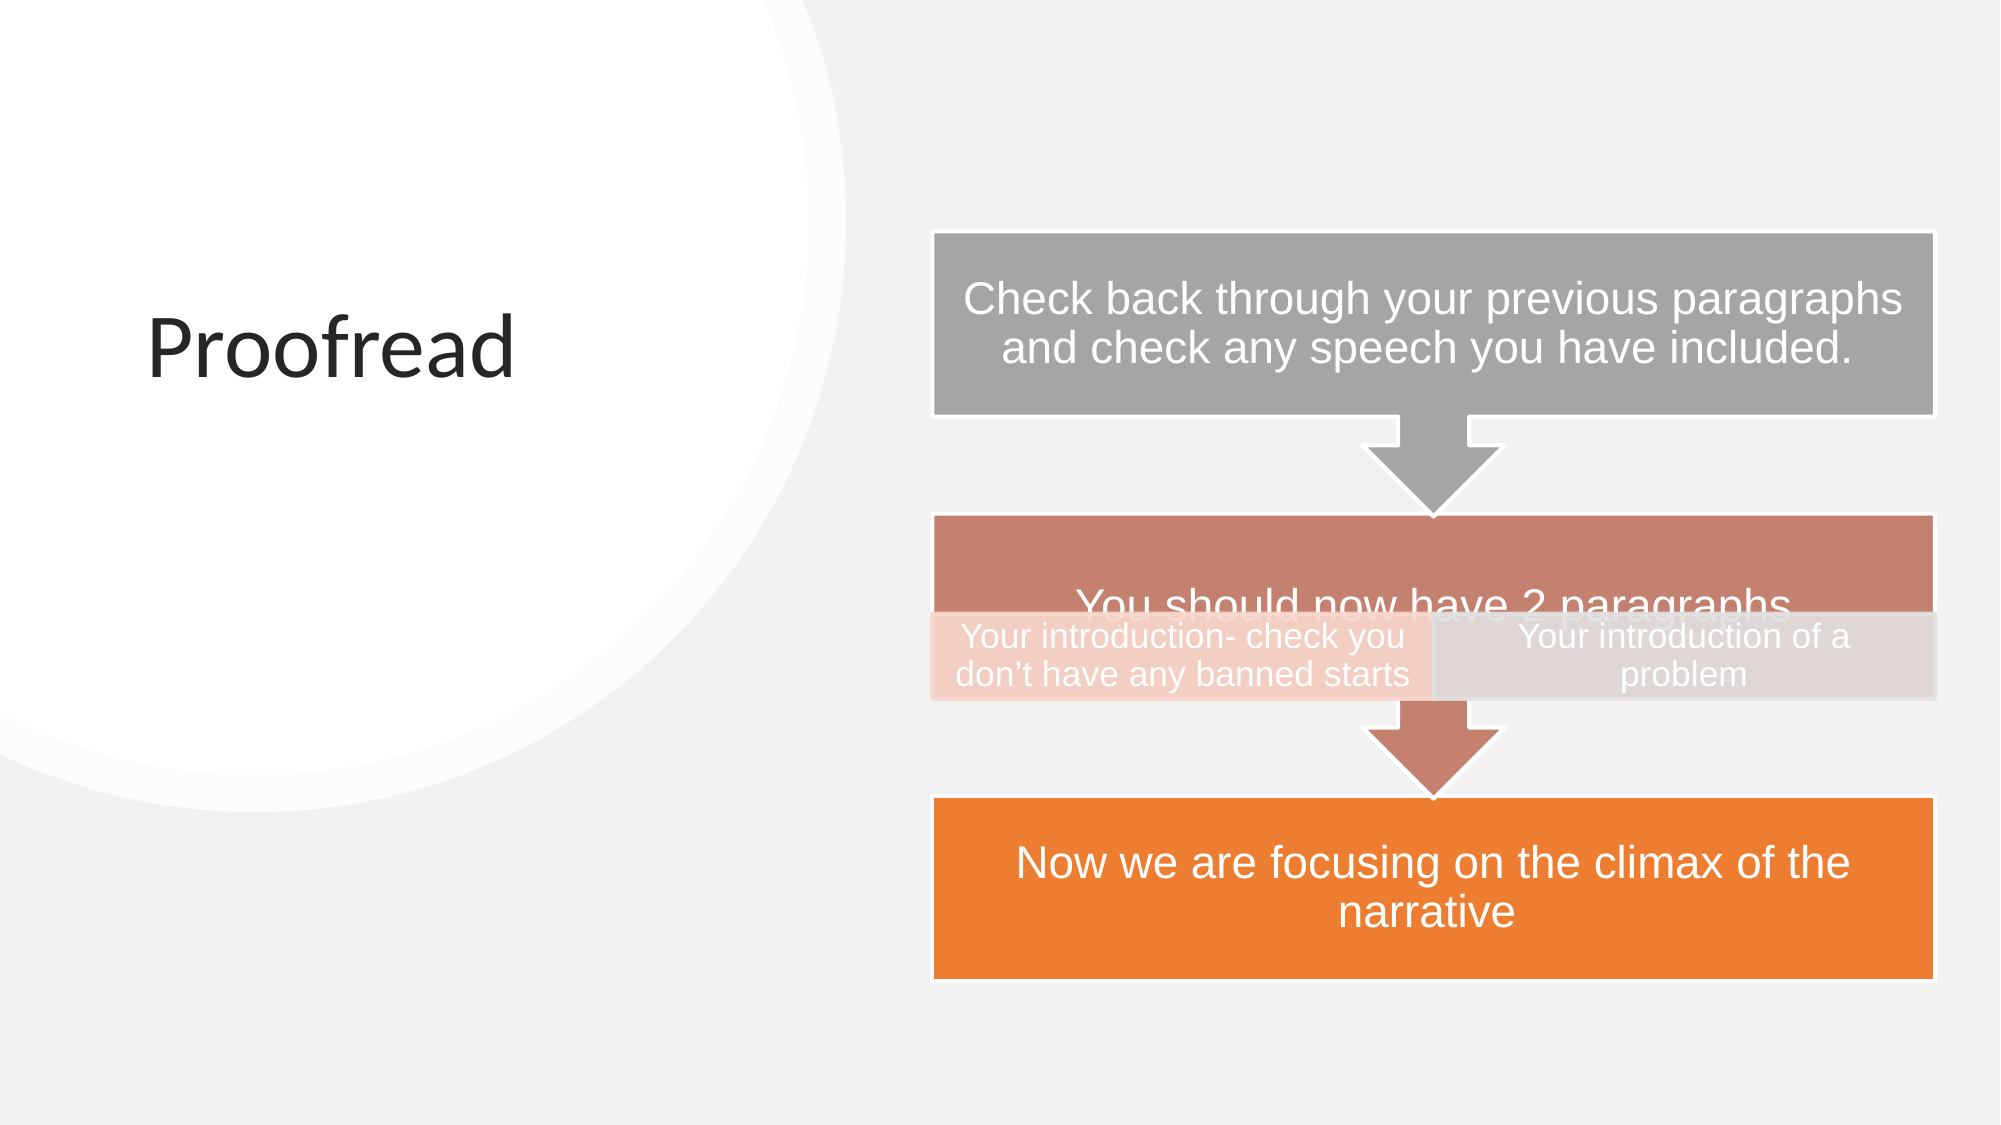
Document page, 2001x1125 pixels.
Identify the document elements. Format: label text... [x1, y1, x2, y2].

text_box [0, 0, 849, 815]
text_box [0, 0, 812, 778]
title Proofread [131, 98, 660, 597]
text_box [932, 230, 1936, 982]
